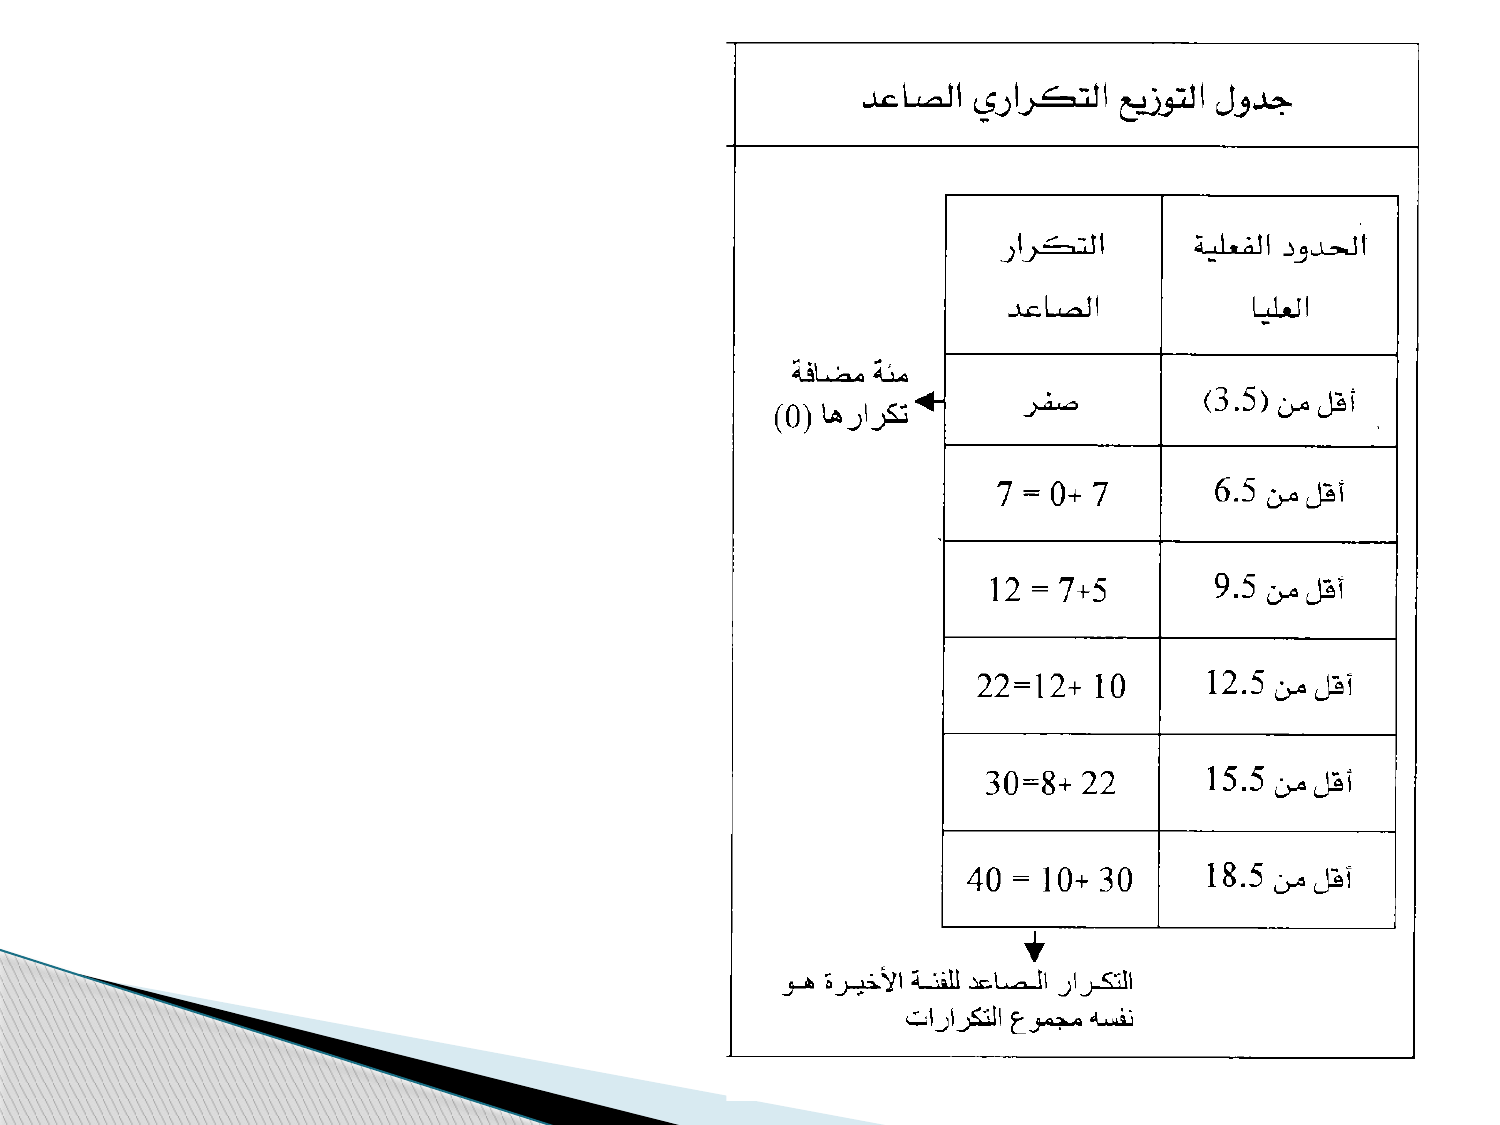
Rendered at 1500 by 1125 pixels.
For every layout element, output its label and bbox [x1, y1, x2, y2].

picture [726, 30, 1500, 1102]
